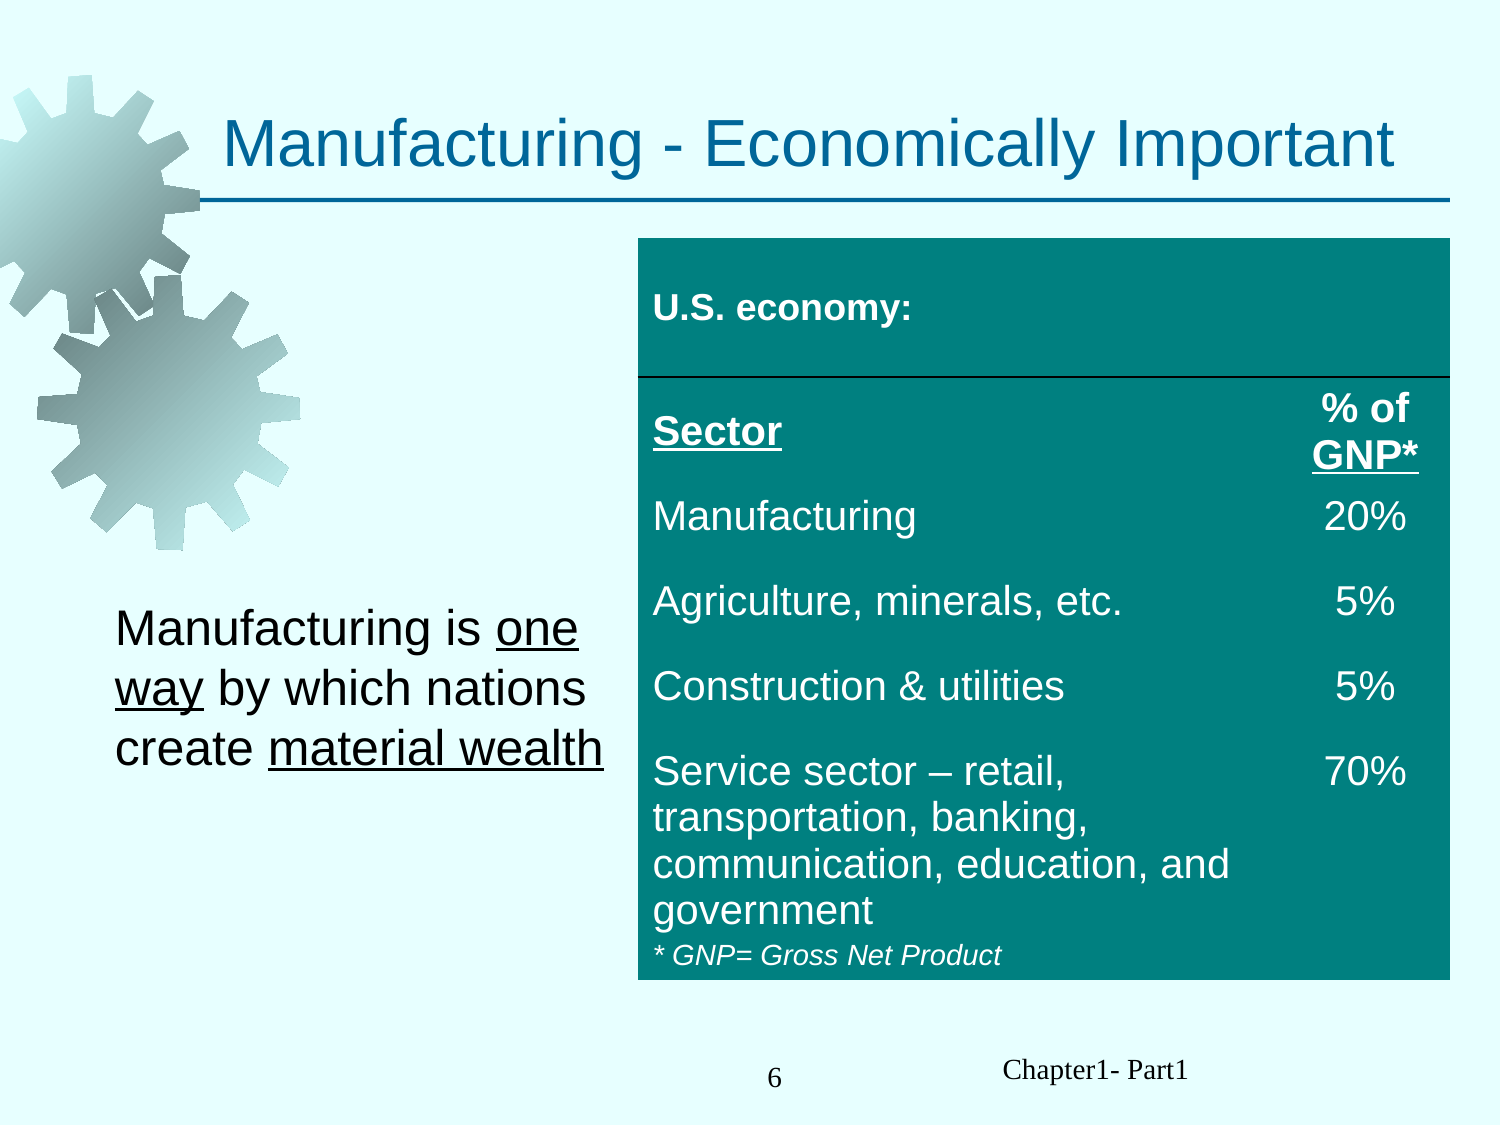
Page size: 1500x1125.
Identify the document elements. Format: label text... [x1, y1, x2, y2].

table_cell Sector [638, 378, 1281, 485]
footer Chapter1- Part1 [987, 1042, 1463, 1122]
table_cell 20% [1281, 485, 1450, 570]
slide_number 6 [599, 1050, 951, 1125]
table_cell Manufacturing [638, 485, 1281, 570]
table_cell 70% [1281, 740, 1450, 980]
title Manufacturing - Economically Important [185, 35, 1452, 190]
table_cell 5% [1281, 655, 1450, 740]
table_cell % of GNP* [1281, 378, 1450, 485]
table_header U.S. economy: [638, 238, 1281, 376]
table_header [1281, 238, 1450, 376]
list Manufacturing is one way by which nations create material wealth [99, 587, 638, 901]
table_cell Service sector – retail, transportation, banking, communication, education, and government * GNP= Gross Net Product [638, 740, 1281, 980]
table_cell Agriculture, minerals, etc. [638, 570, 1281, 655]
table_cell Construction & utilities [638, 655, 1281, 740]
table_cell 5% [1281, 570, 1450, 655]
